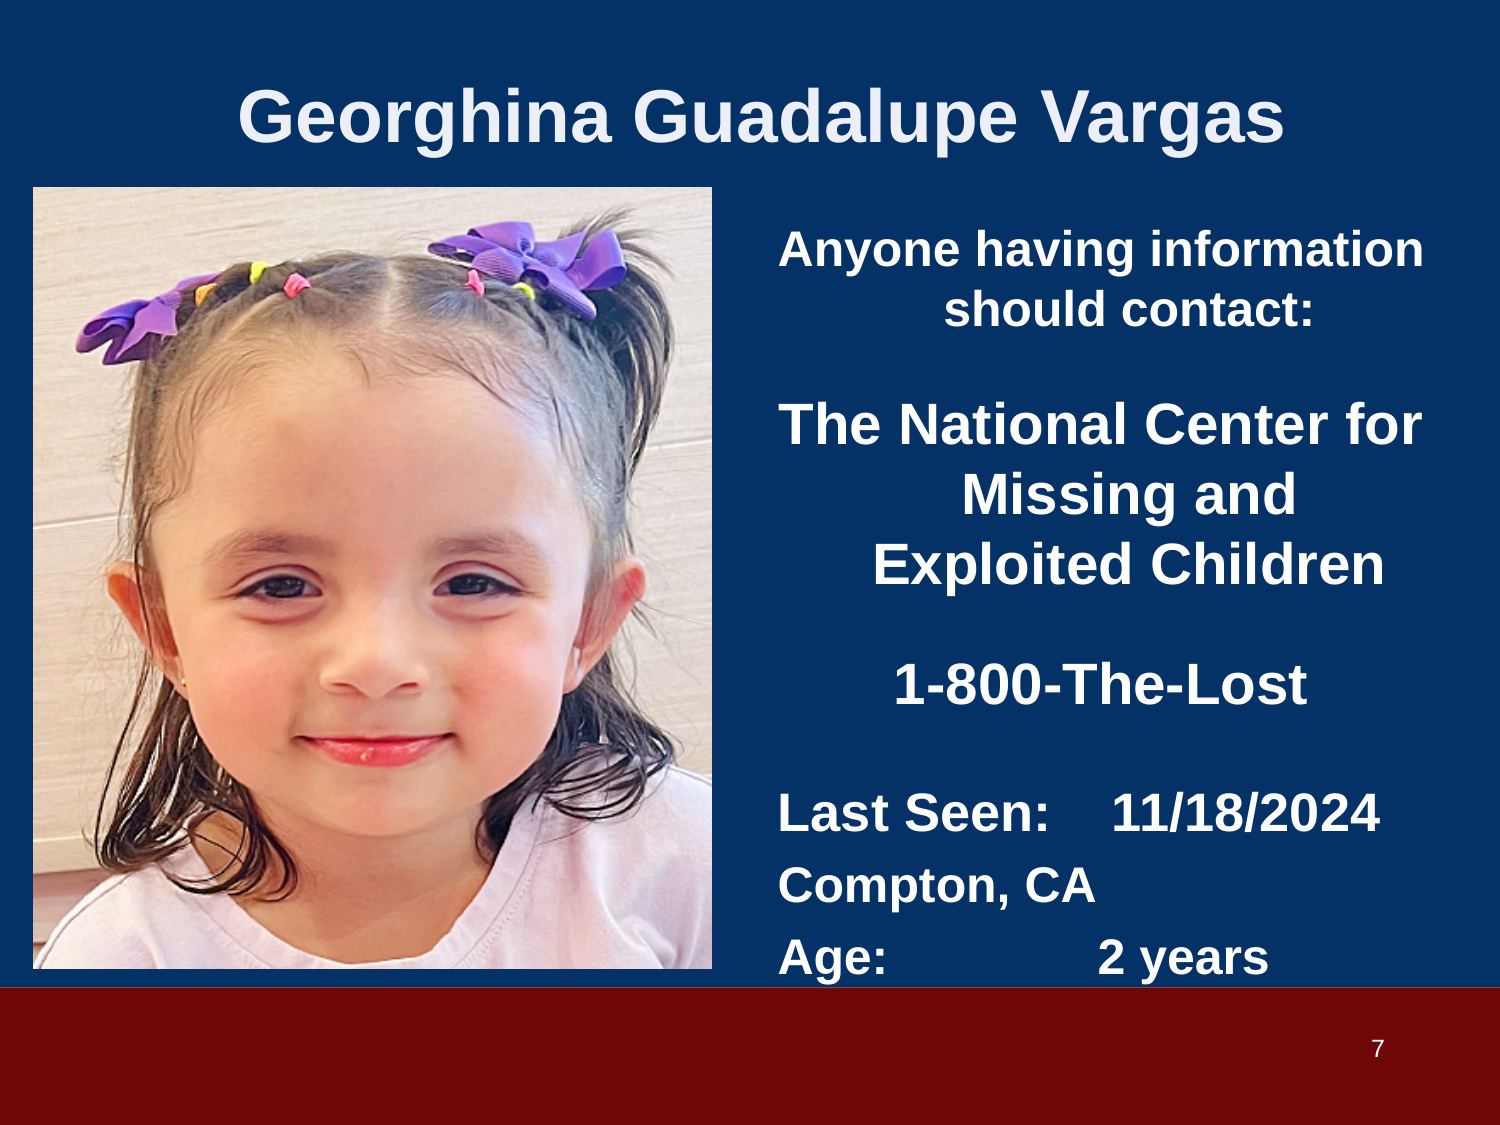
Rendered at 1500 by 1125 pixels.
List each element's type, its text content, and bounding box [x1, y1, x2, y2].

picture [33, 187, 712, 969]
slide_number 7 [1087, 1025, 1400, 1100]
title Georghina Guadalupe Vargas [125, 37, 1400, 188]
list Anyone having information should contact: The National Center for Missing and Exploited Children 1-800-The-Lost Last Seen: 11/18/2024 Compton, CA Age: 2 years [762, 208, 1441, 990]
